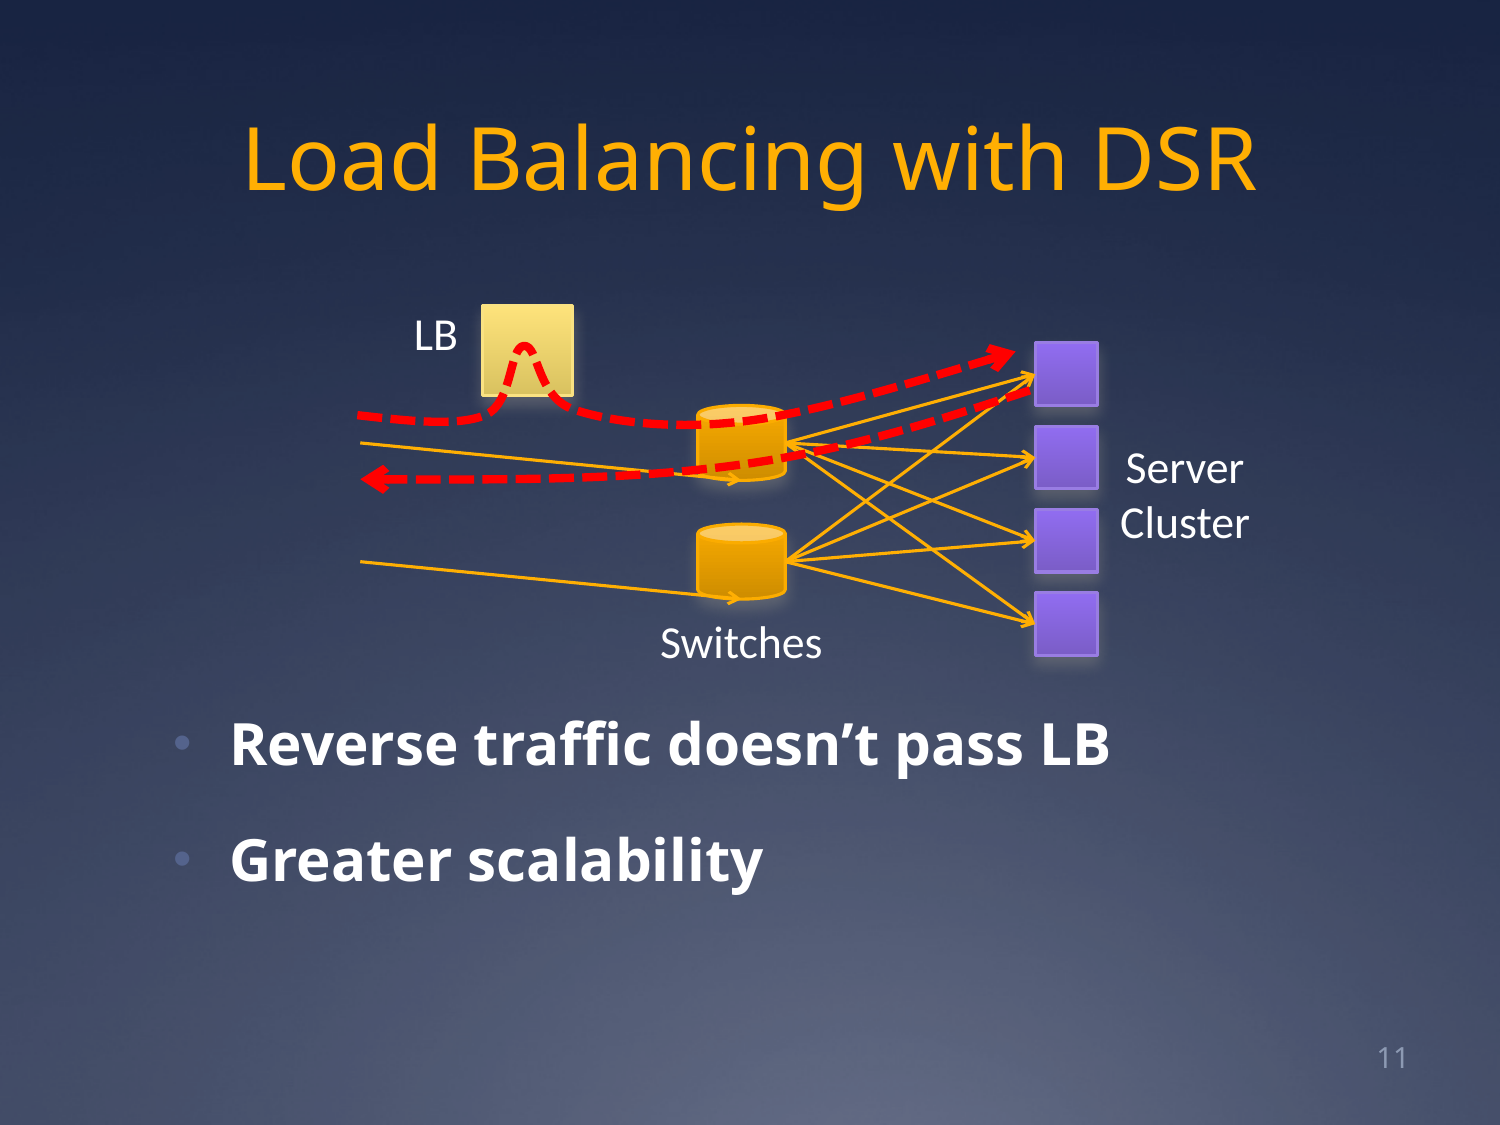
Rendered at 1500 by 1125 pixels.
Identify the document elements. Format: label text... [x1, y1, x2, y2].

slide_number 11 [1325, 1029, 1425, 1090]
title Load Balancing with DSR [100, 95, 1400, 225]
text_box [356, 296, 1312, 678]
list Reverse traffic doesn’t pass LB Greater scalability [158, 352, 1368, 1022]
